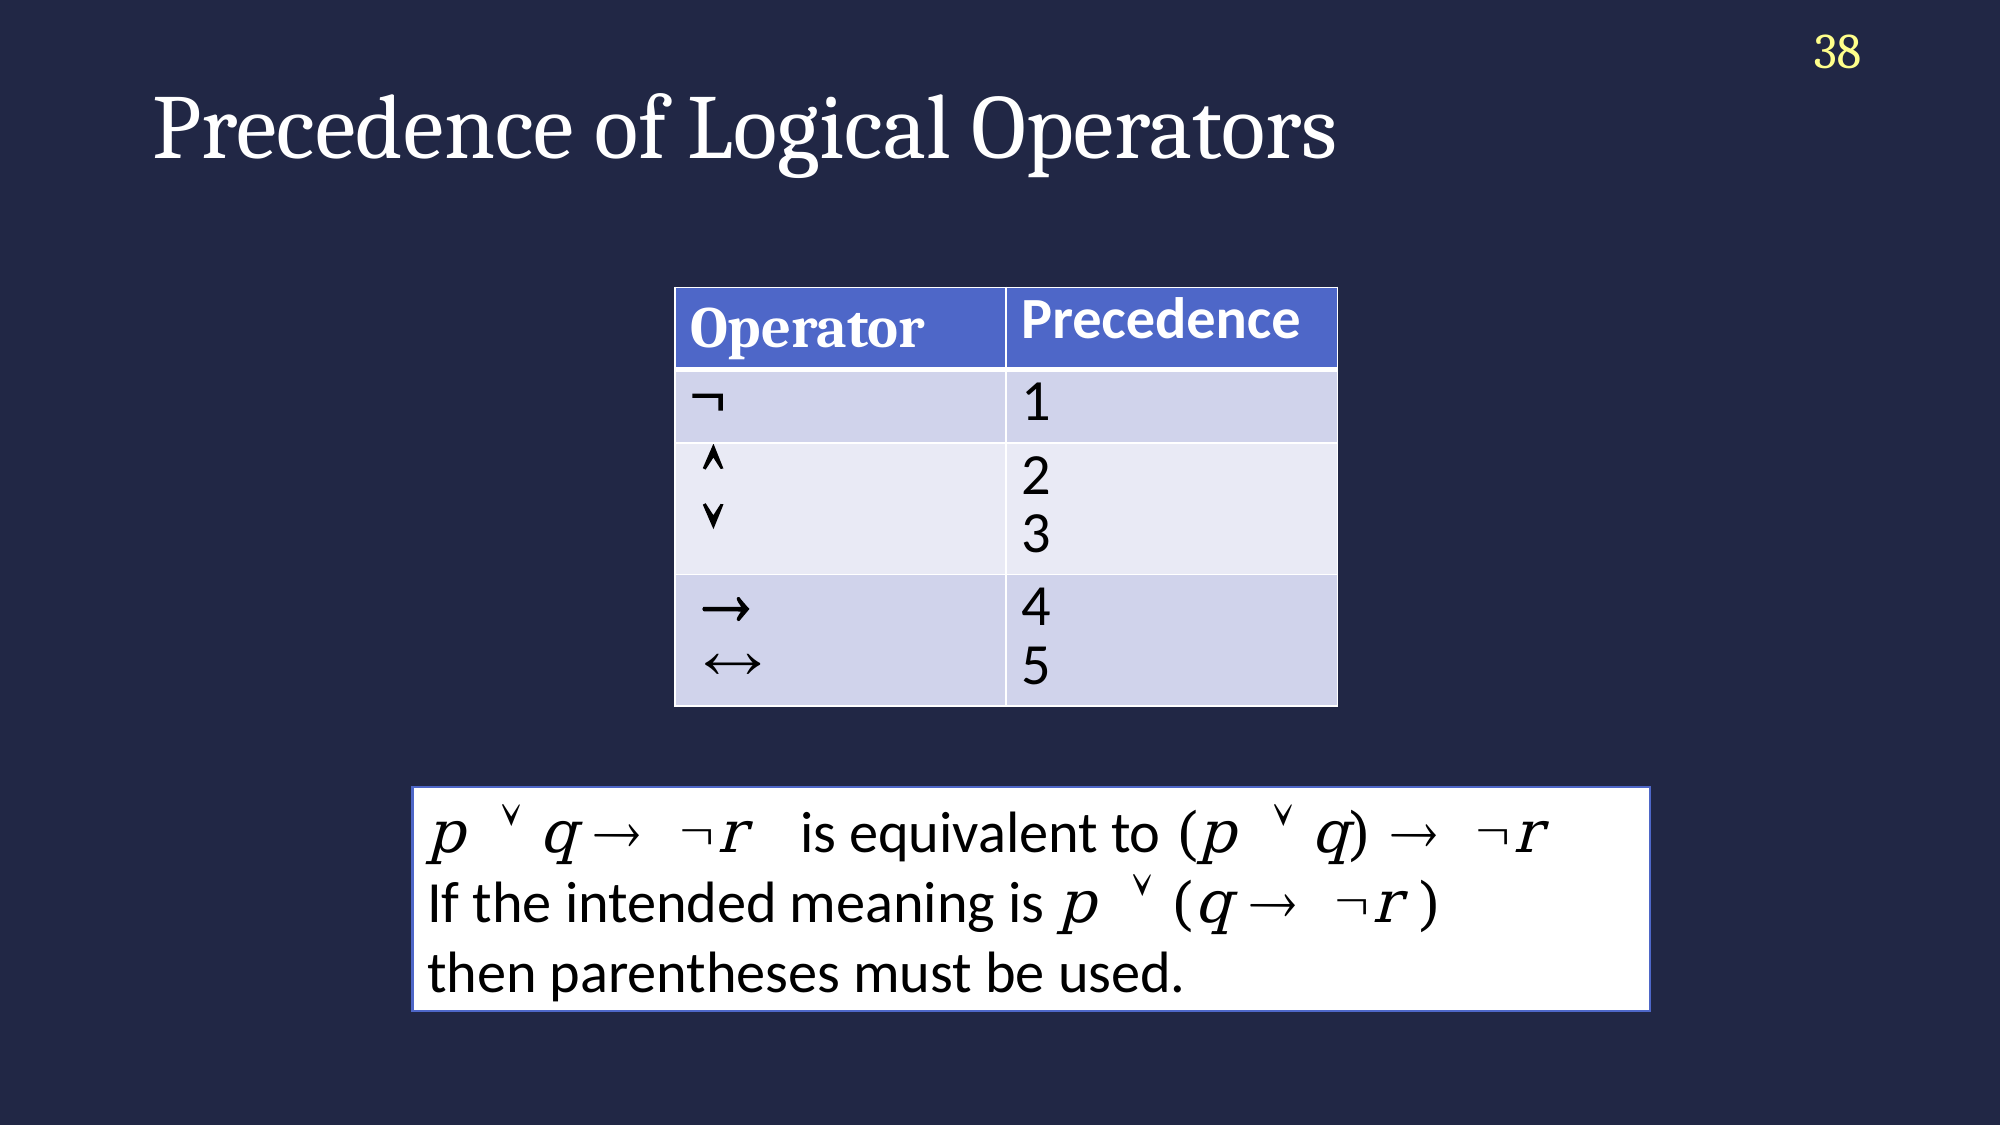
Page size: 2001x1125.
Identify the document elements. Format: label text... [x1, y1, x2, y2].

table_cell  [676, 372, 1005, 442]
table_header Precedence [1007, 288, 1337, 367]
slide_number 38 [1760, 18, 1877, 79]
text_box p  q  r is equivalent to (p  q)  r If the intended meaning is p  (q  r ) then parentheses must be used. [411, 786, 1651, 1012]
table_header Operator [676, 288, 1005, 367]
title Precedence of Logical Operators [137, 59, 1863, 198]
table_cell 4 5 [1007, 575, 1337, 705]
table_cell 2 3 [1007, 444, 1337, 574]
table_cell   [676, 444, 1005, 574]
table_cell   [676, 575, 1005, 705]
table_cell 1 [1007, 372, 1337, 442]
